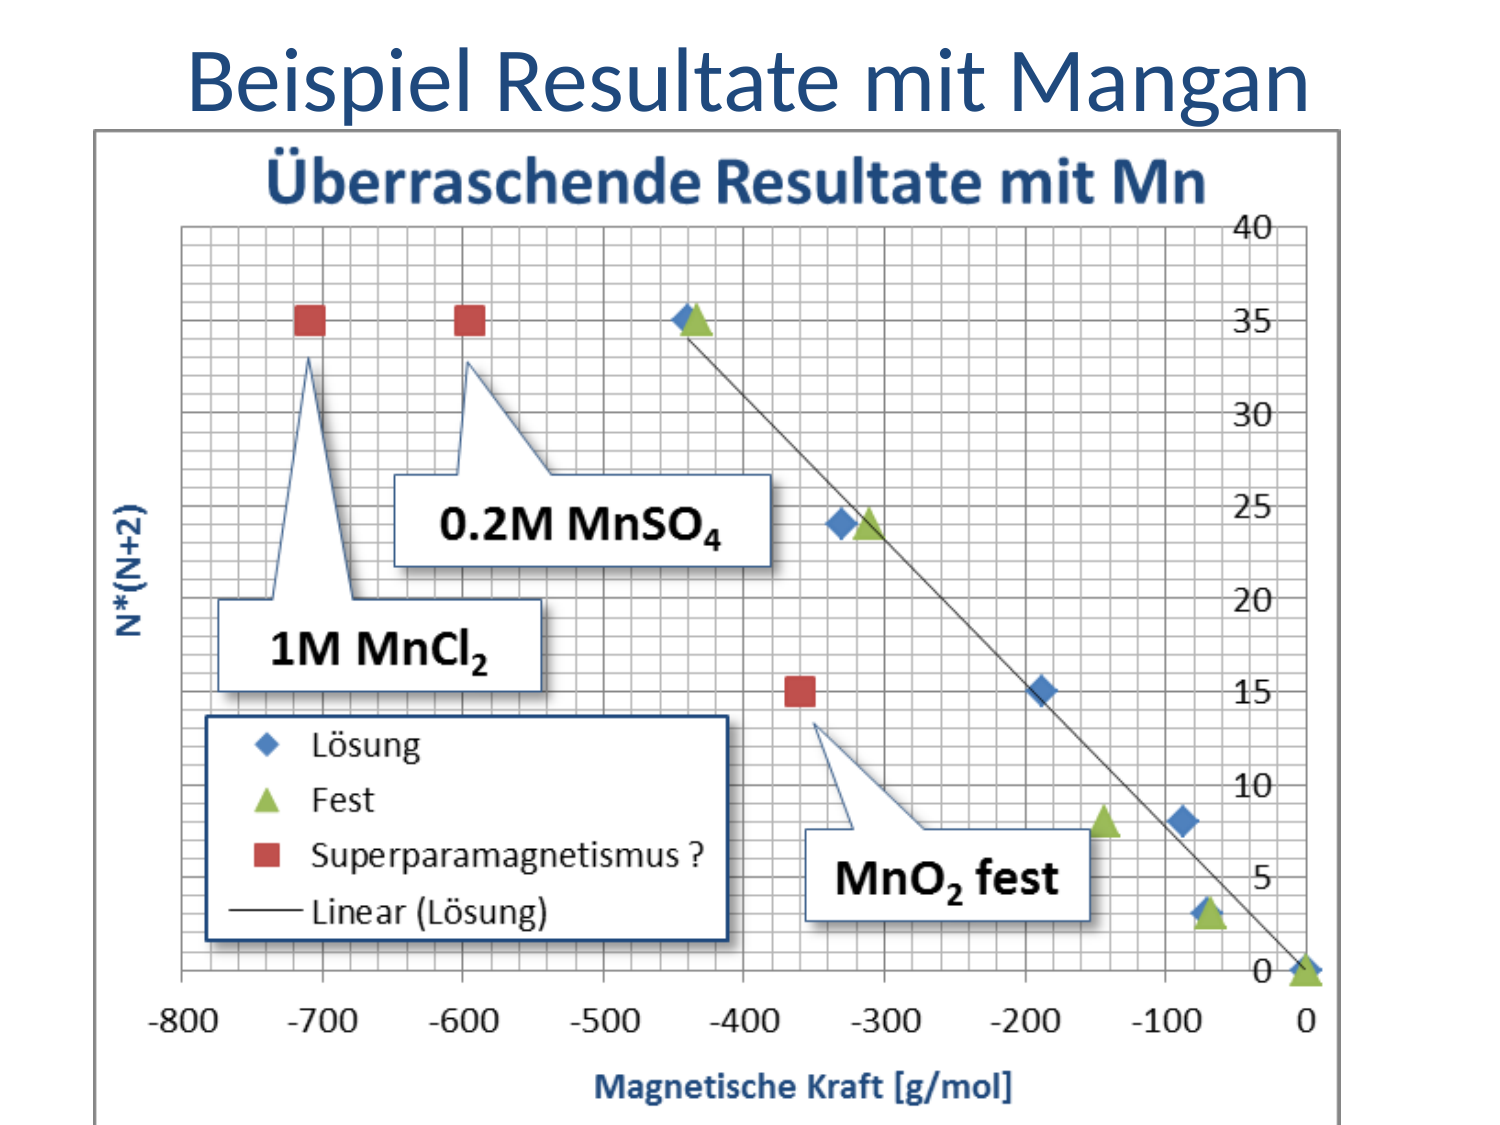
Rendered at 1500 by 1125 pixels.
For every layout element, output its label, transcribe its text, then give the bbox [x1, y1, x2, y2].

title Beispiel Resultate mit Mangan [0, 0, 1500, 149]
picture [93, 129, 1341, 1125]
